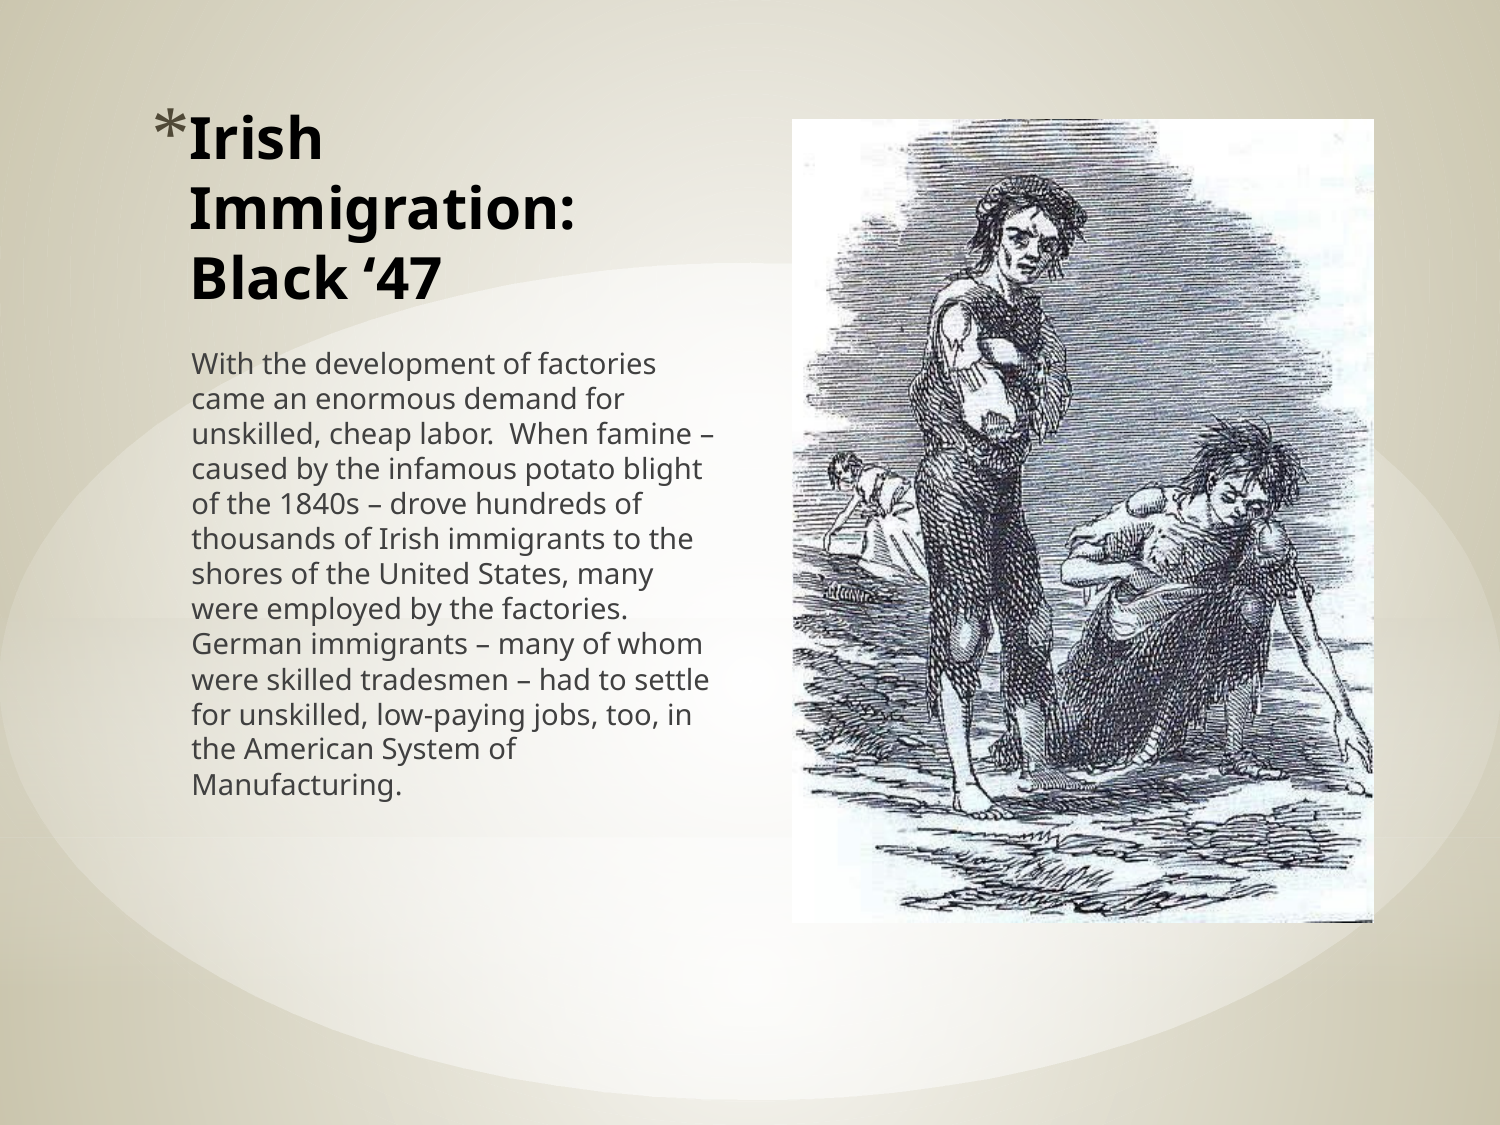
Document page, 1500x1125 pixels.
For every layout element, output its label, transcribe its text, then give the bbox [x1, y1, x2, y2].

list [792, 119, 1374, 924]
list With the development of factories came an enormous demand for unskilled, cheap labor. When famine – caused by the infamous potato blight of the 1840s – drove hundreds of thousands of Irish immigrants to the shores of the United States, many were employed by the factories. German immigrants – many of whom were skilled tradesmen – had to settle for unskilled, low-paying jobs, too, in the American System of Manufacturing. [176, 337, 733, 925]
title Irish Immigration: Black ‘47 [137, 112, 734, 319]
